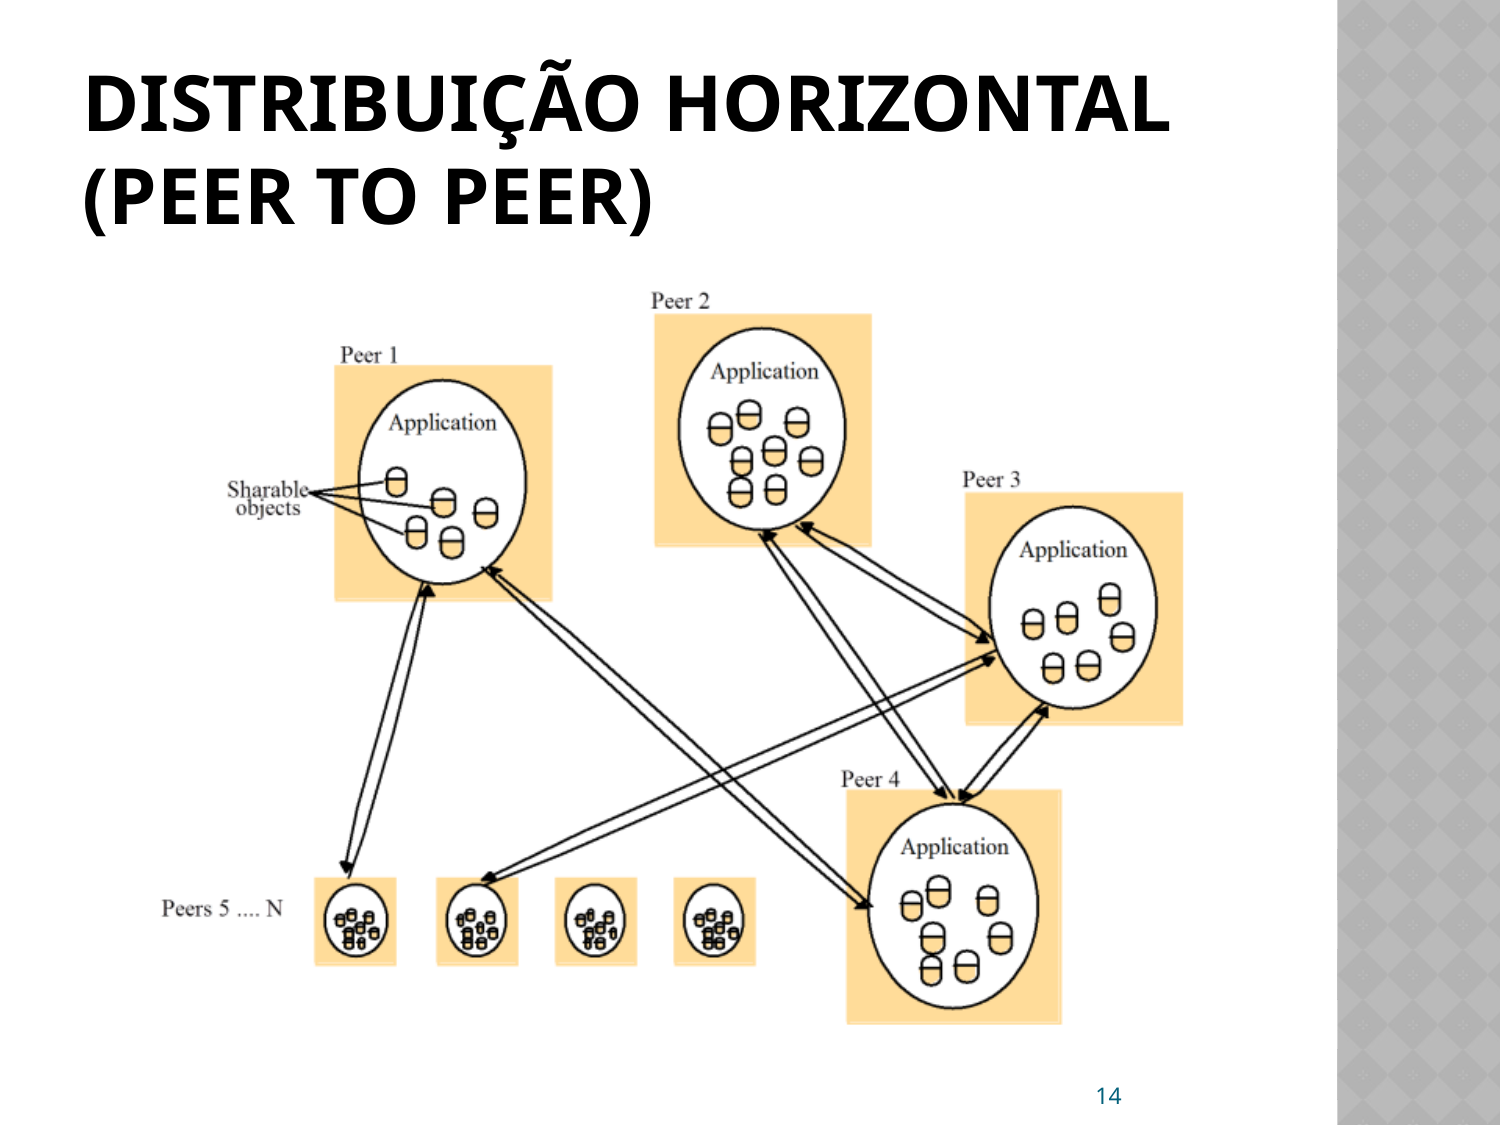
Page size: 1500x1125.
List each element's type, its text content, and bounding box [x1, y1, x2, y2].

slide_number 14 [1025, 1075, 1122, 1113]
title Distribuição Horizontal (Peer to Peer) [75, 52, 1263, 240]
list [138, 283, 1199, 1040]
